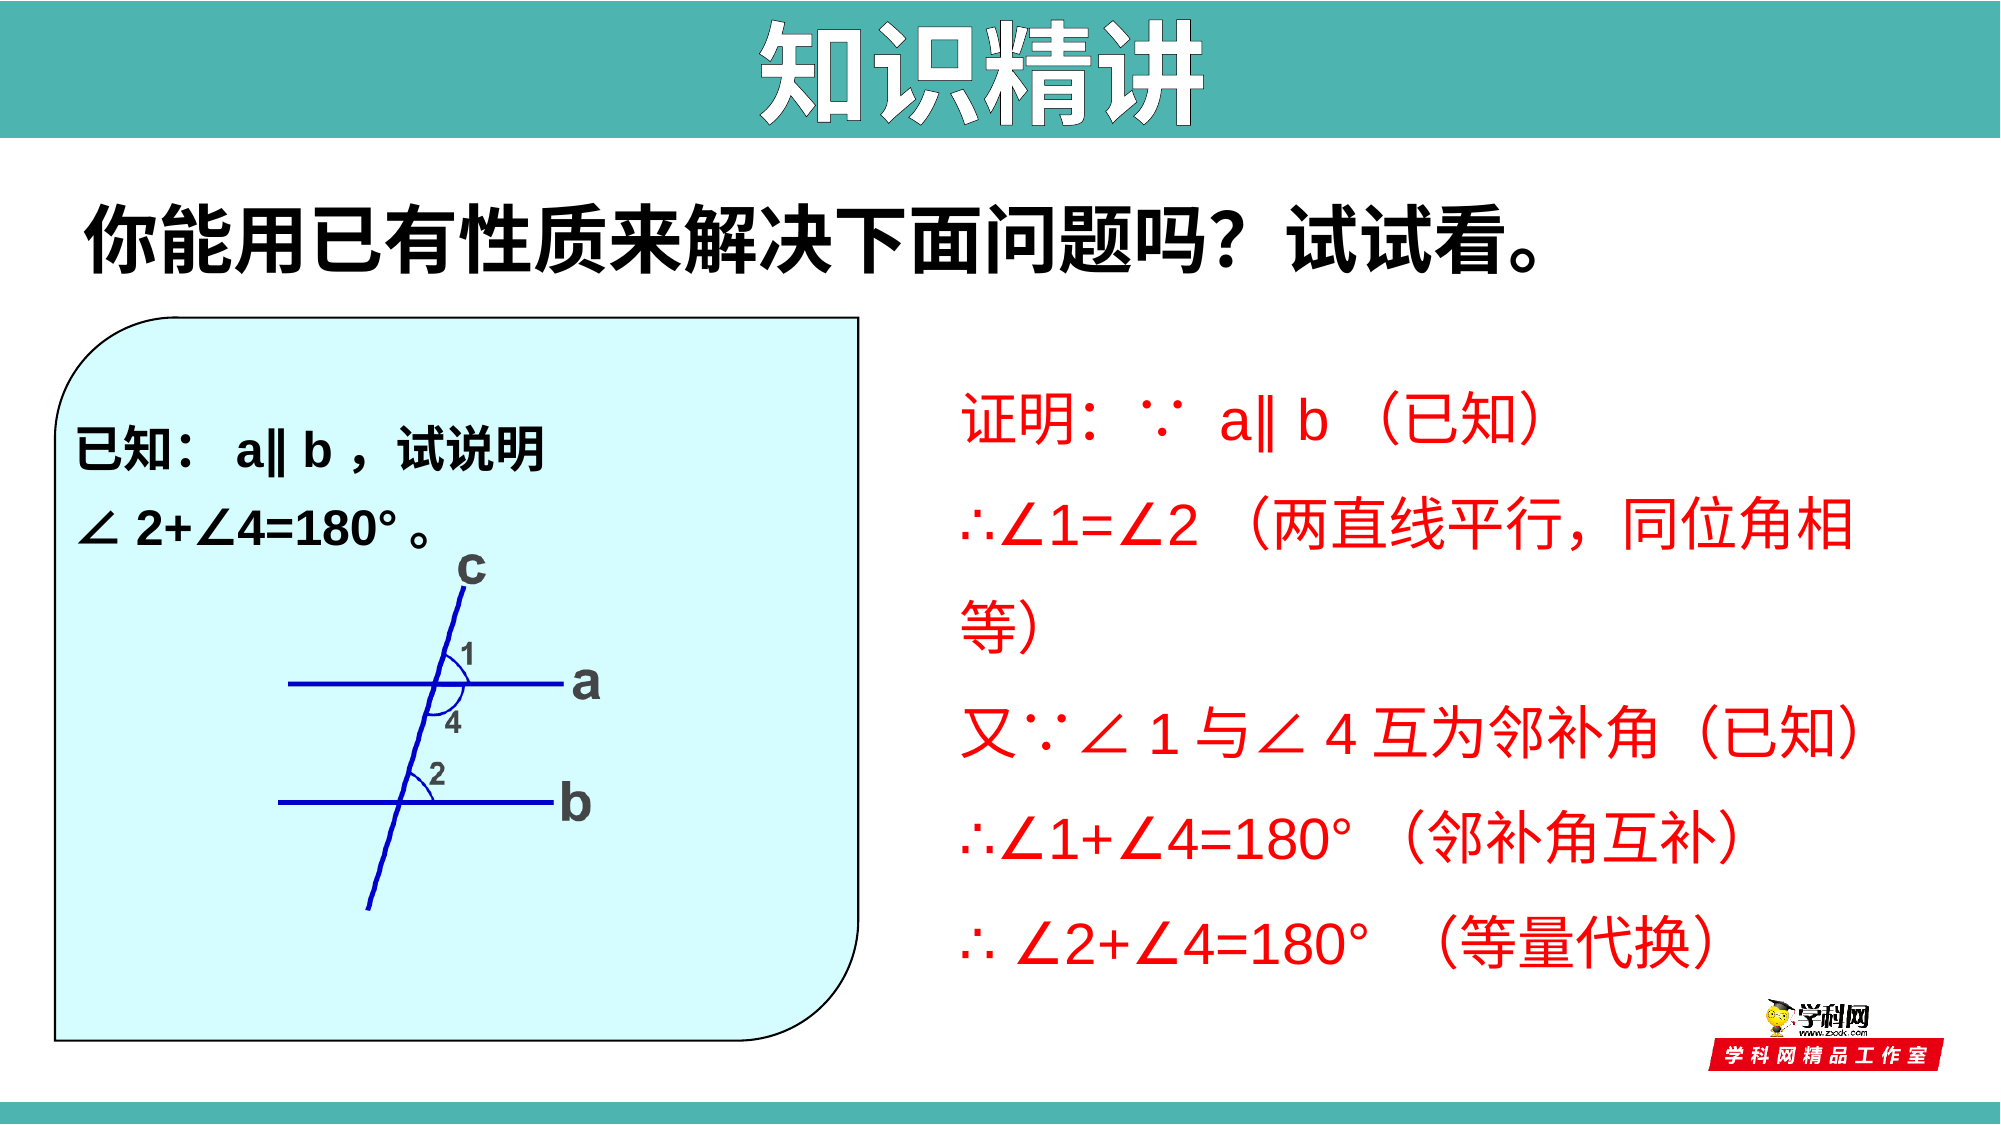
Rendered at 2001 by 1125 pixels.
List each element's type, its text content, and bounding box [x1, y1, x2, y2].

text_box 知识精讲 [742, 0, 1223, 146]
picture [0, 1, 2001, 1124]
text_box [54, 317, 894, 1041]
text_box 你能用已有性质来解决下面问题吗？试试看。 [33, 157, 1662, 291]
text_box 证明：∵ a∥ b（已知） ∴∠1=∠2（两直线平行，同位角相等） 又∵∠1与∠4互为邻补角（已知） ∴∠1+∠4=180°（邻补角互补） ∴ ∠2+∠4=180° （等量代换） [944, 339, 1973, 984]
